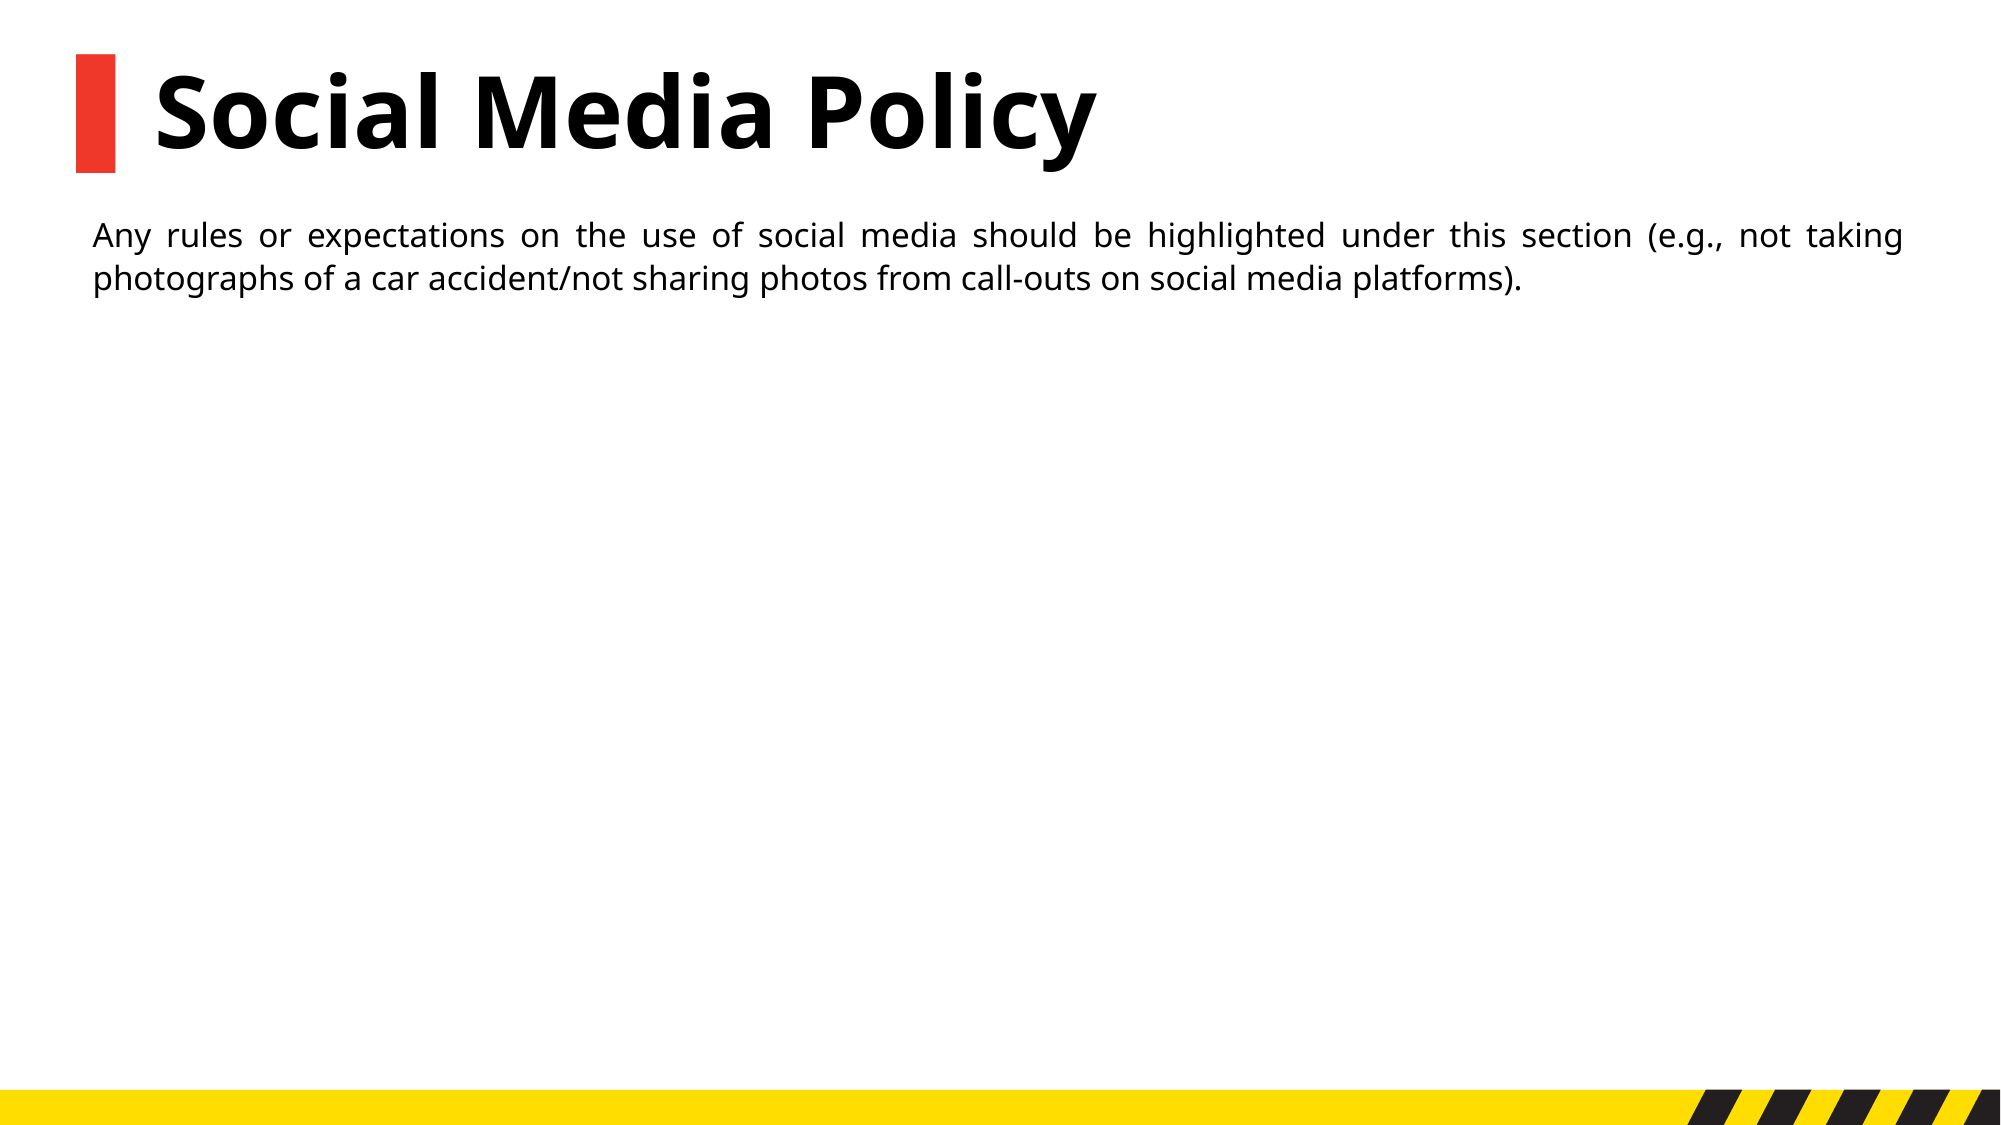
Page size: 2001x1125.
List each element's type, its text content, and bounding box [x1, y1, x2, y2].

text_box ▌Social Media Policy [62, 40, 1872, 176]
text_box Any rules or expectations on the use of social media should be highlighted under this section (e.g., not taking photographs of a car accident/not sharing photos from call-outs on social media platforms). [78, 204, 1923, 305]
